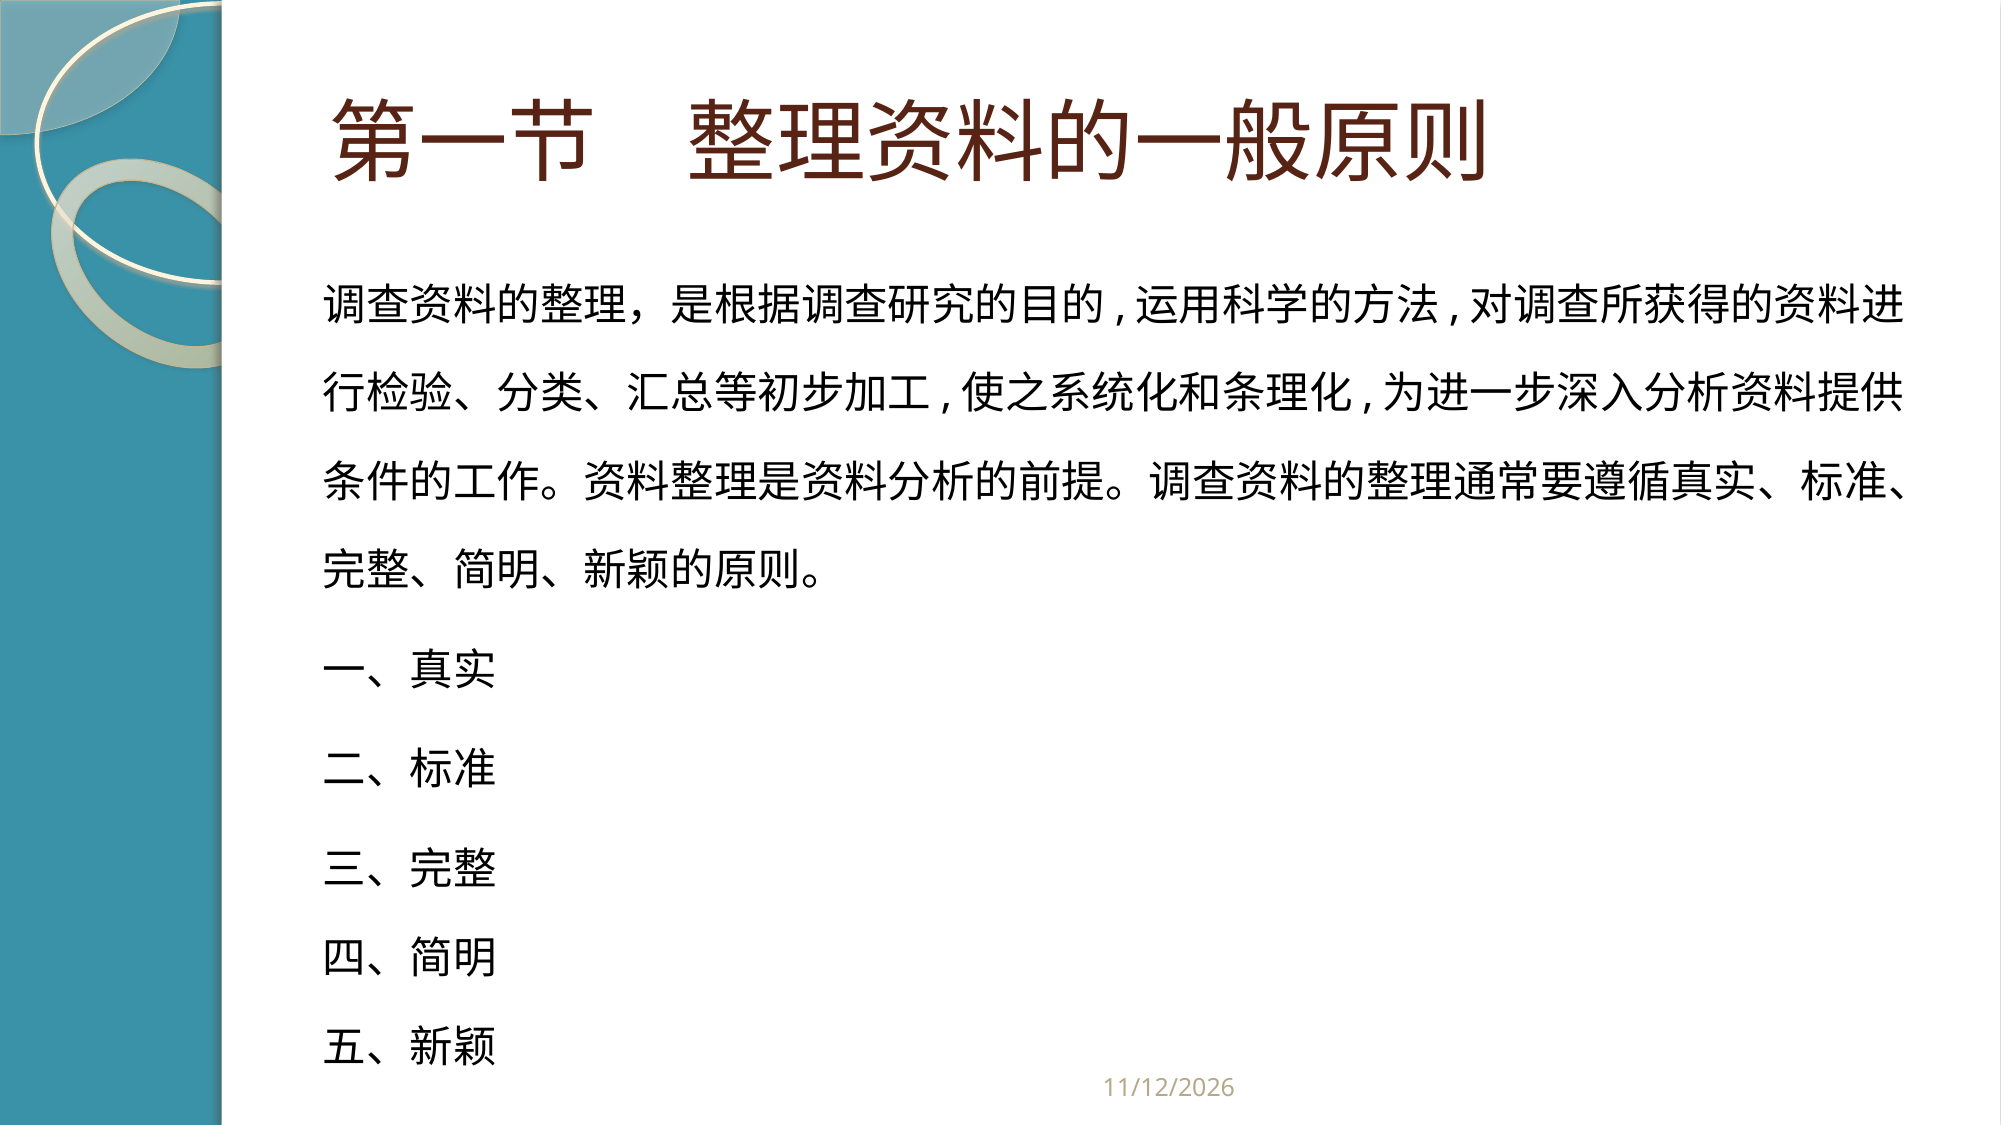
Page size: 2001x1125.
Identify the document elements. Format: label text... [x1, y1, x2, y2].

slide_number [783, 1034, 1250, 1113]
title 第一节 整理资料的一般原则 [313, 45, 1954, 233]
list 调查资料的整理，是根据调查研究的目的,运用科学的方法,对调查所获得的资料进行检验、分类、汇总等初步加工,使之系统化和条理化,为进一步深入分析资料提供条件的工作。资料整理是资料分析的前提。调查资料的整理通常要遵循真实、标准、完整、简明、新颖的原则。 一、真实 二、标准 三、完整 四、简明 五、新颖 [295, 232, 1936, 1086]
